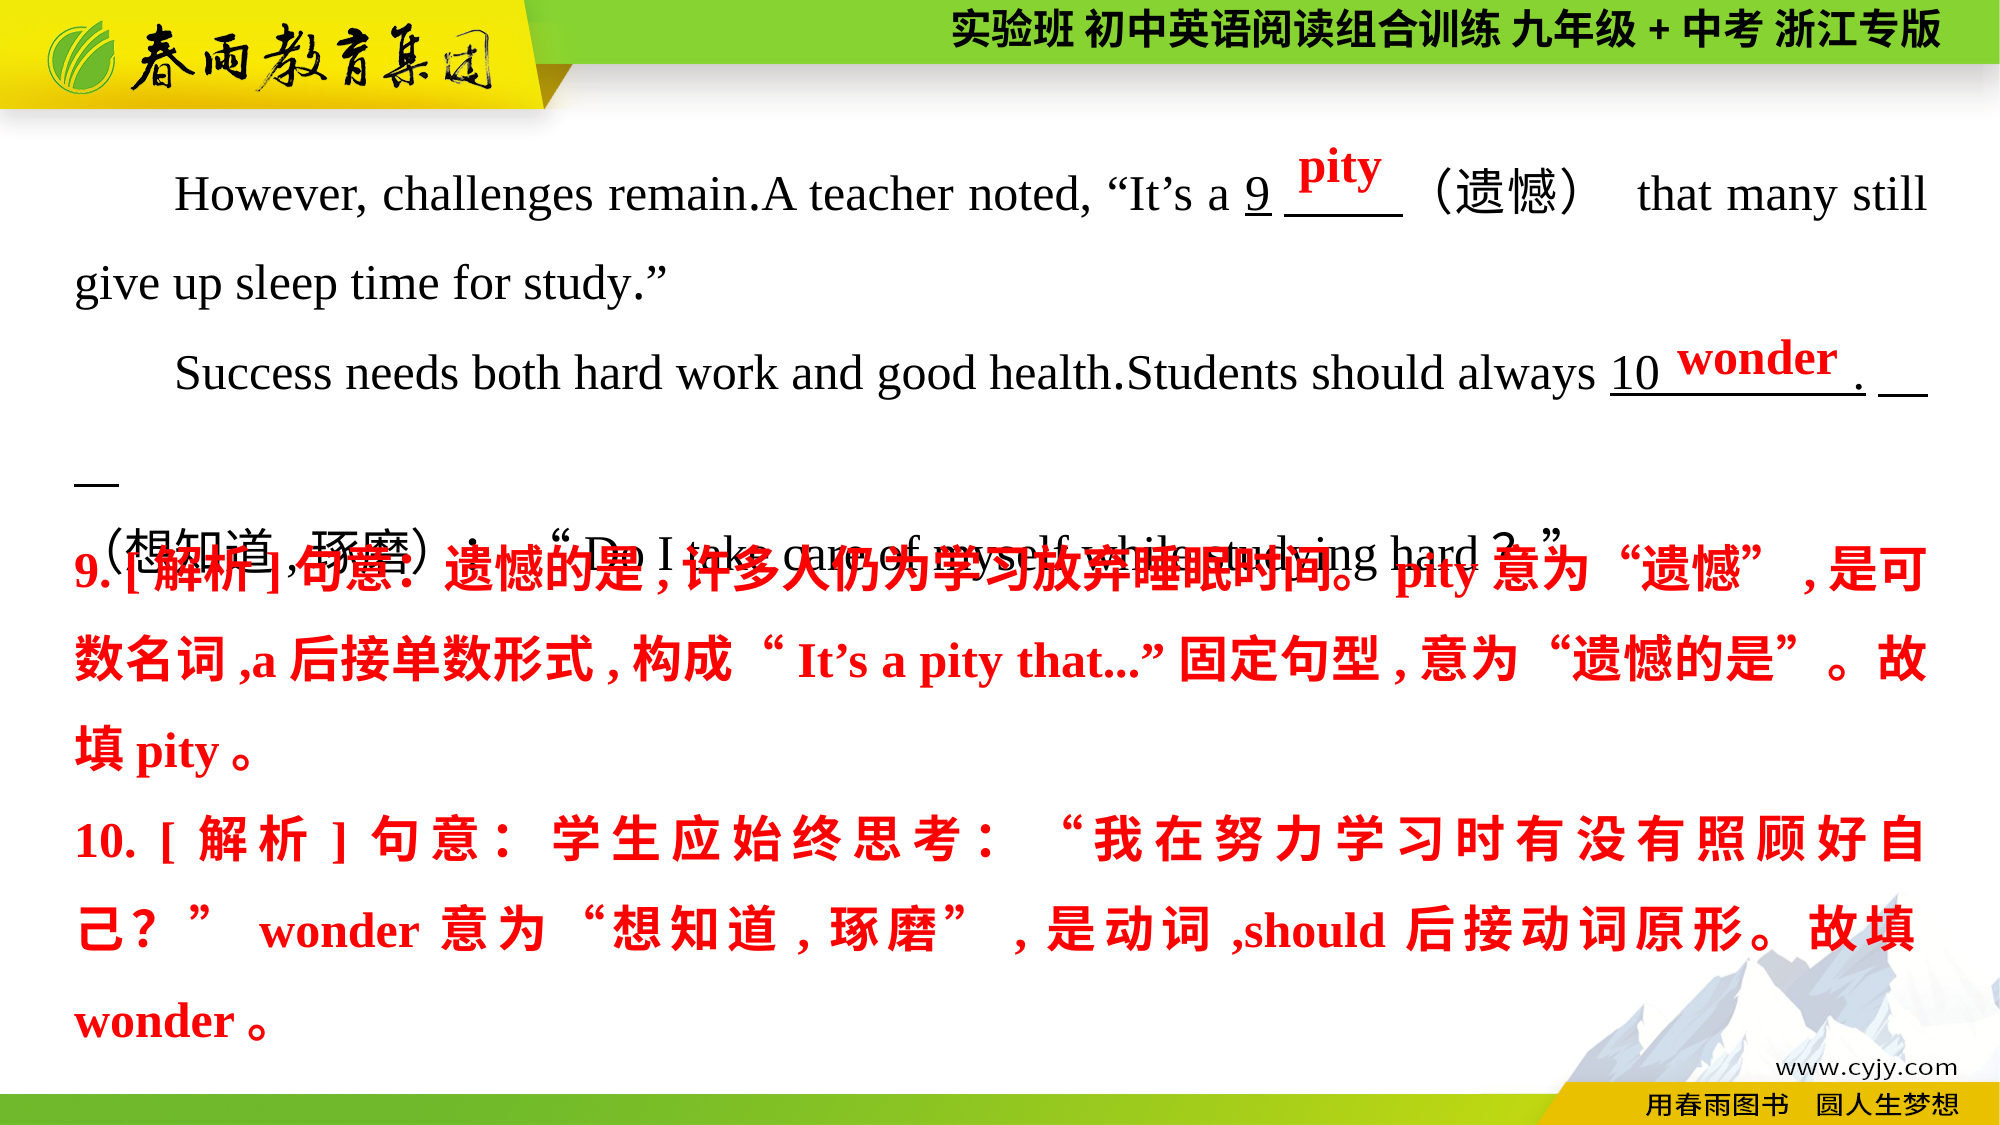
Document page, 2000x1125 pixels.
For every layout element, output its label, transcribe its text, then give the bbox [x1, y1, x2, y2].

text_box wonder [1662, 317, 1854, 393]
picture [0, 0, 2000, 1125]
text_box pity [1283, 125, 1398, 201]
list However, challenges remain.A teacher noted, “It’s a 9 （遗憾） that many still give up sleep time for study.” Success needs both hard work and good health.Students should always 10 . （想知道,琢磨）： “Do I take care of myself while studying hard？” [59, 122, 1944, 500]
text_box 9. [解析]句意：遗憾的是,许多人仍为学习放弃睡眠时间。pity意为“遗憾”,是可数名词,a后接单数形式,构成“It’s a pity that...”固定句型,意为“遗憾的是”。故填pity。 10. [解析]句意：学生应始终思考：“我在努力学习时有没有照顾好自己？”wonder意为“想知道,琢磨”,是动词,should后接动词原形。故填wonder。 [59, 500, 1944, 1056]
